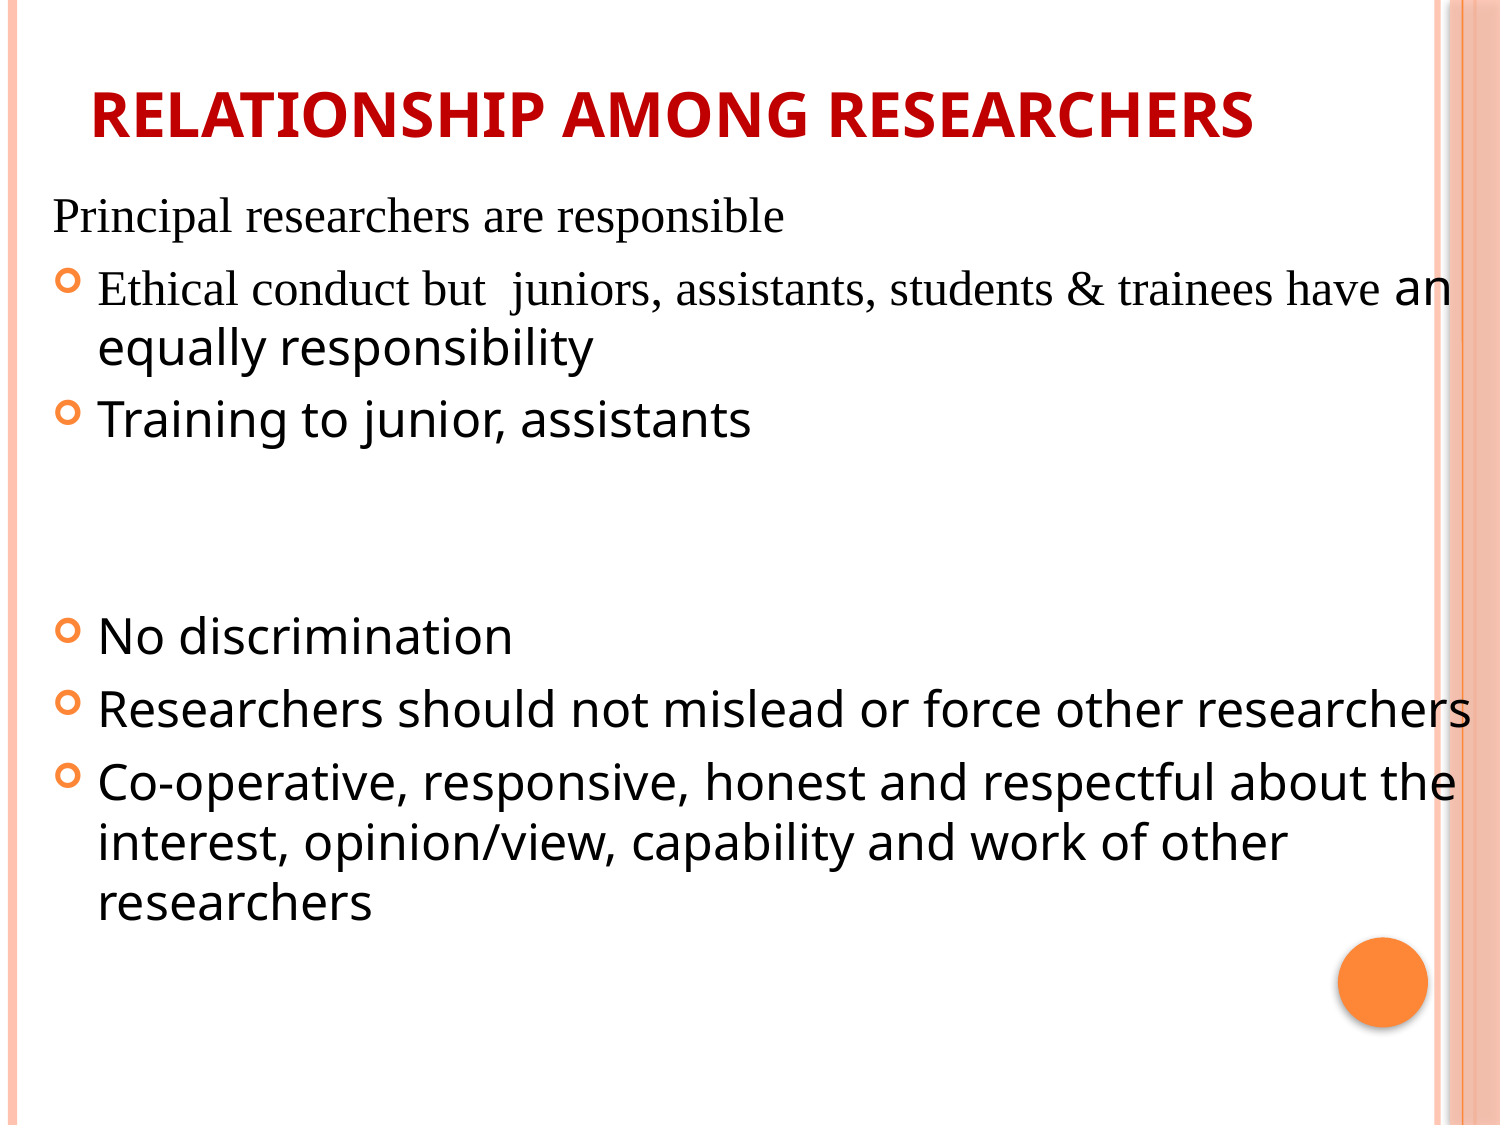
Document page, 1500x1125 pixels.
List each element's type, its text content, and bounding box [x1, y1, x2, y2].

list Principal researchers are responsible Ethical conduct but juniors, assistants, students & trainees have an equally responsibility Training to junior, assistants No discrimination Researchers should not mislead or force other researchers Co-operative, responsive, honest and respectful about the interest, opinion/view, capability and work of other researchers [37, 174, 1500, 1062]
title Relationship among researchers [75, 45, 1300, 174]
